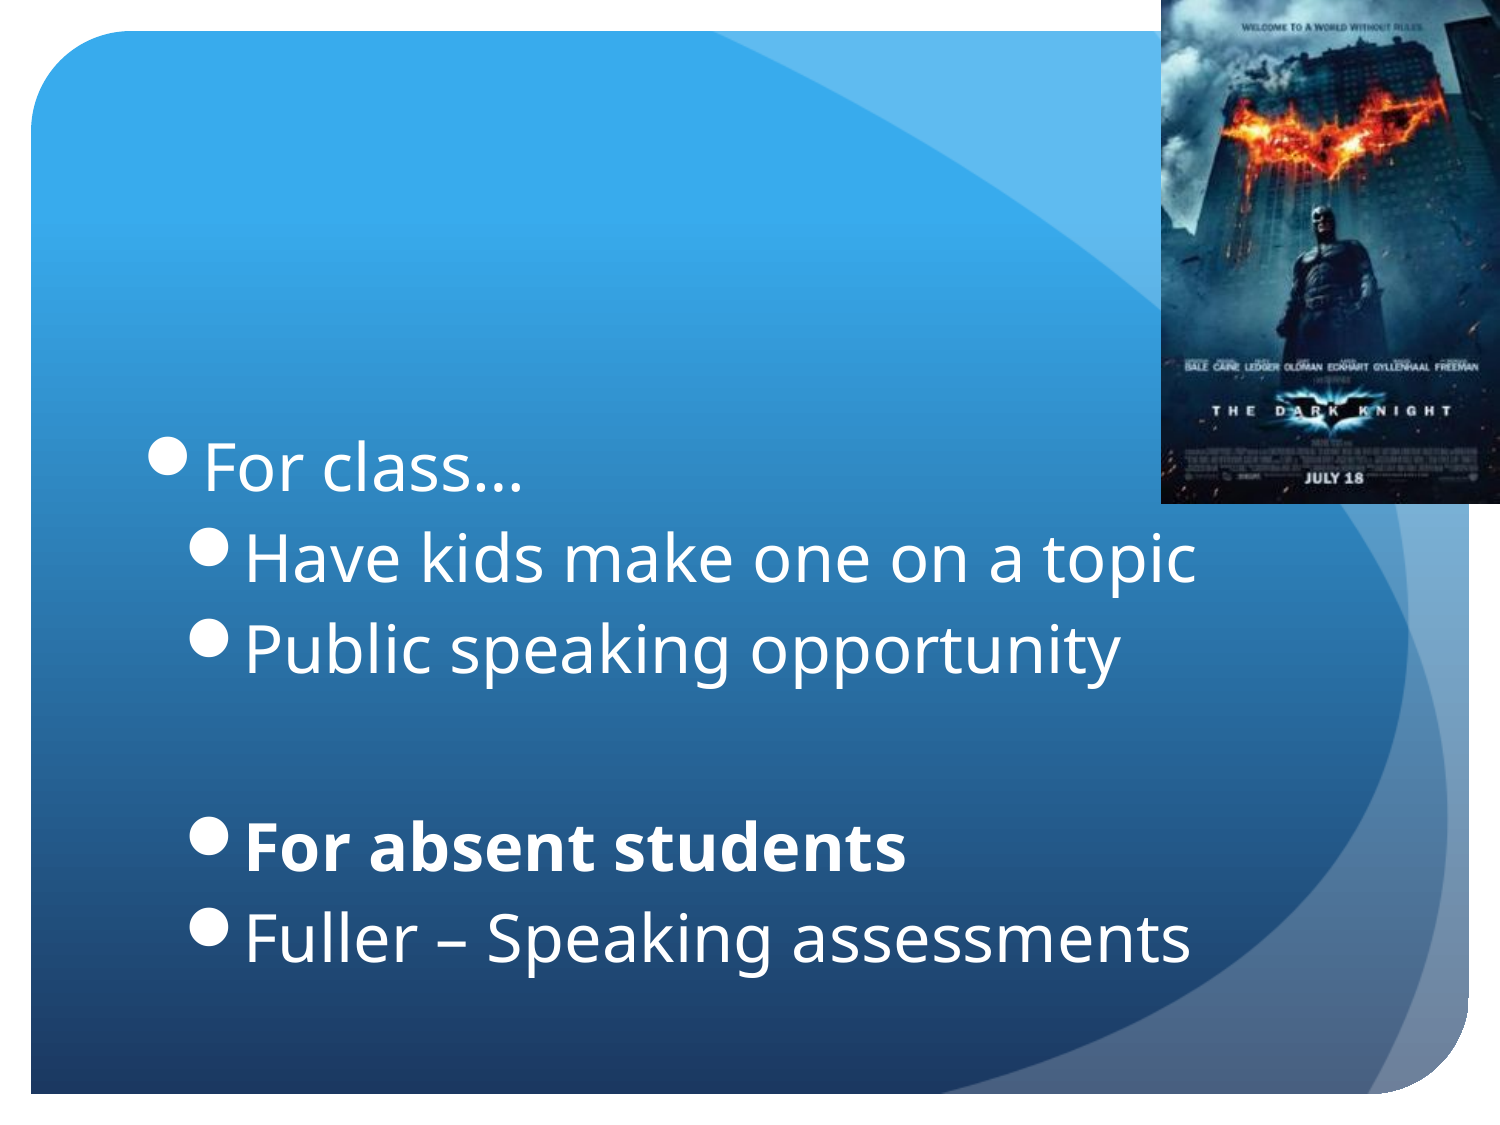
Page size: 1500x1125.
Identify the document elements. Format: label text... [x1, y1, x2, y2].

picture [24, 0, 1500, 1094]
list For class… Have kids make one on a topic Public speaking opportunity For absent students Fuller – Speaking assessments [127, 299, 1372, 991]
